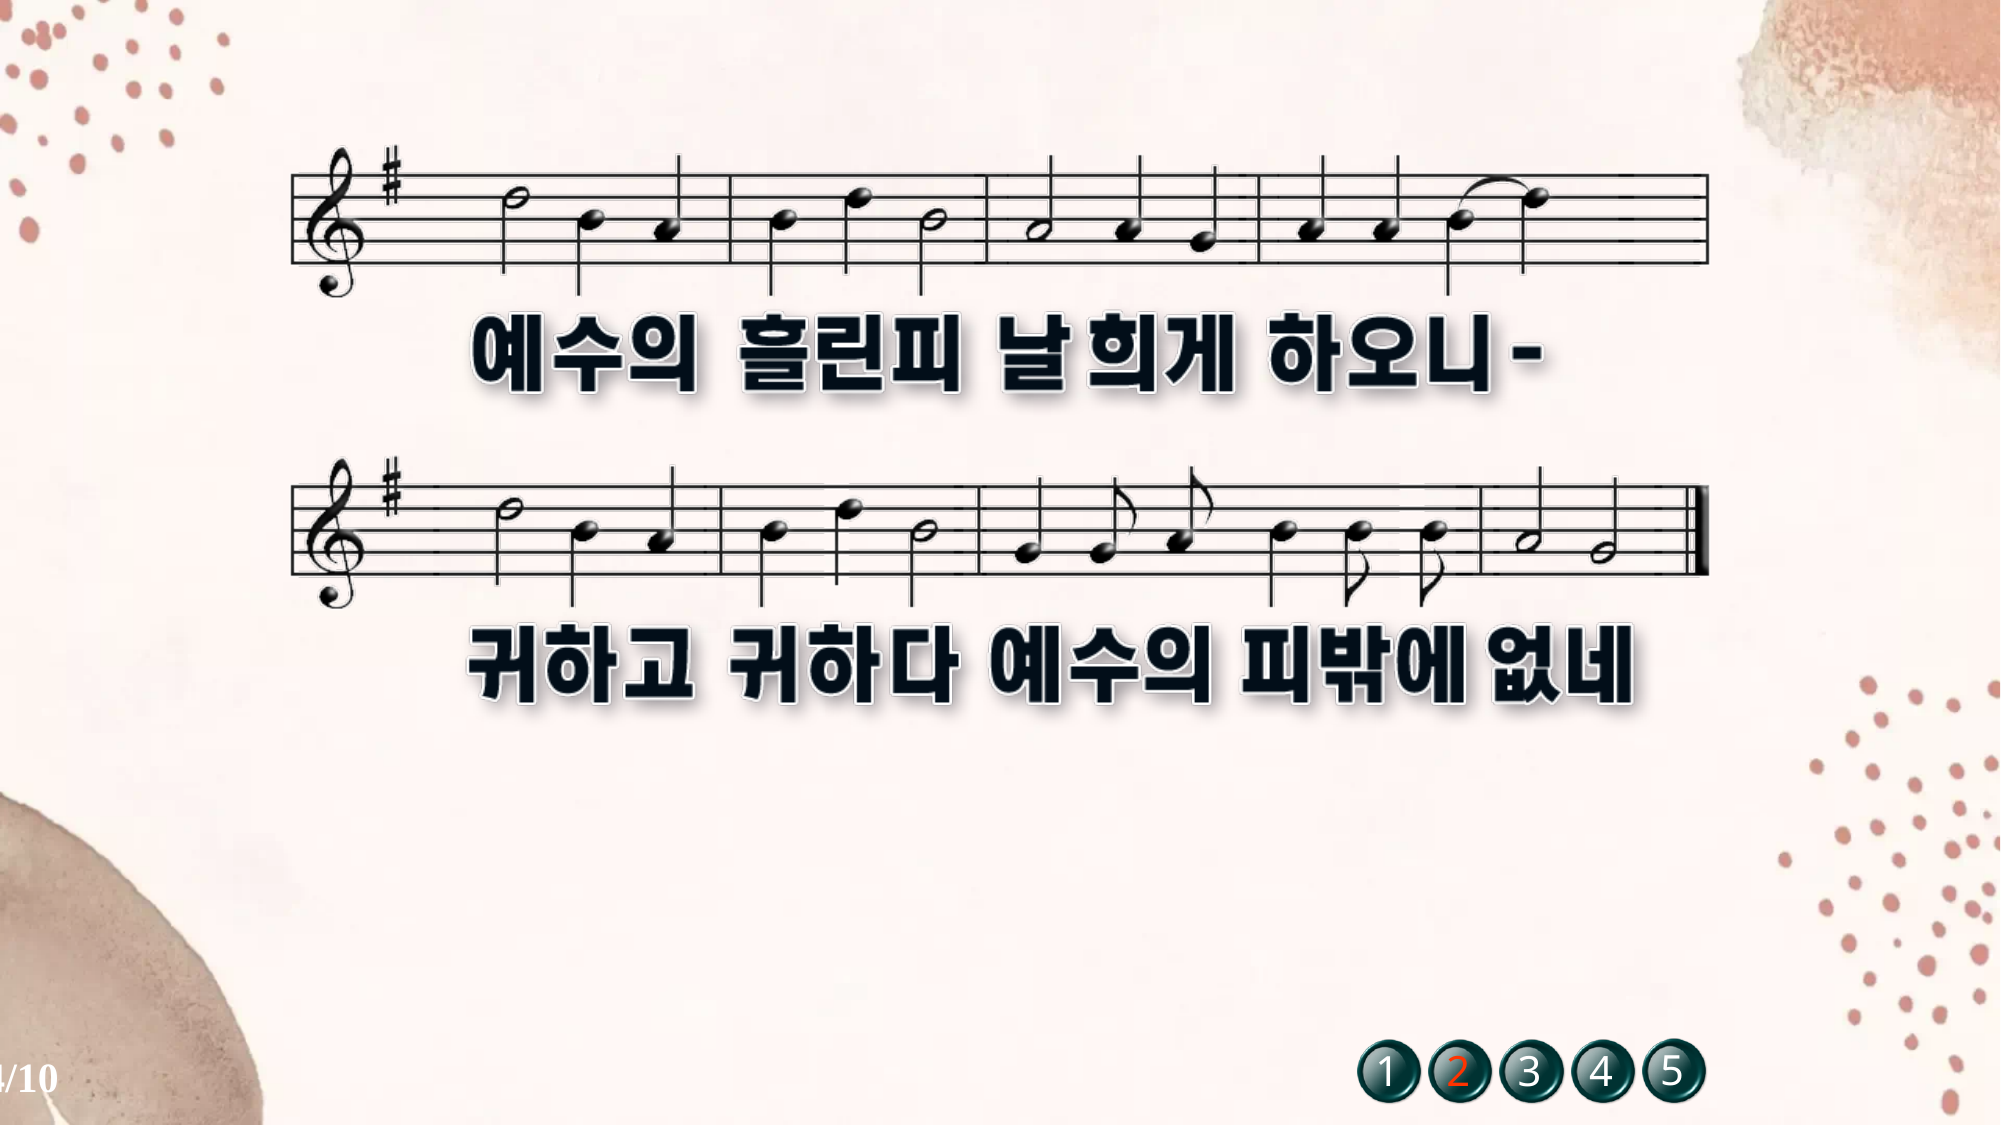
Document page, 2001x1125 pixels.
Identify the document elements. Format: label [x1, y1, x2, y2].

picture [0, 0, 2001, 1125]
text_box [1639, 1034, 1709, 1106]
text_box [1496, 1035, 1567, 1106]
text_box [1354, 1035, 1424, 1106]
text_box [1568, 1035, 1638, 1106]
text_box [1425, 1035, 1496, 1106]
